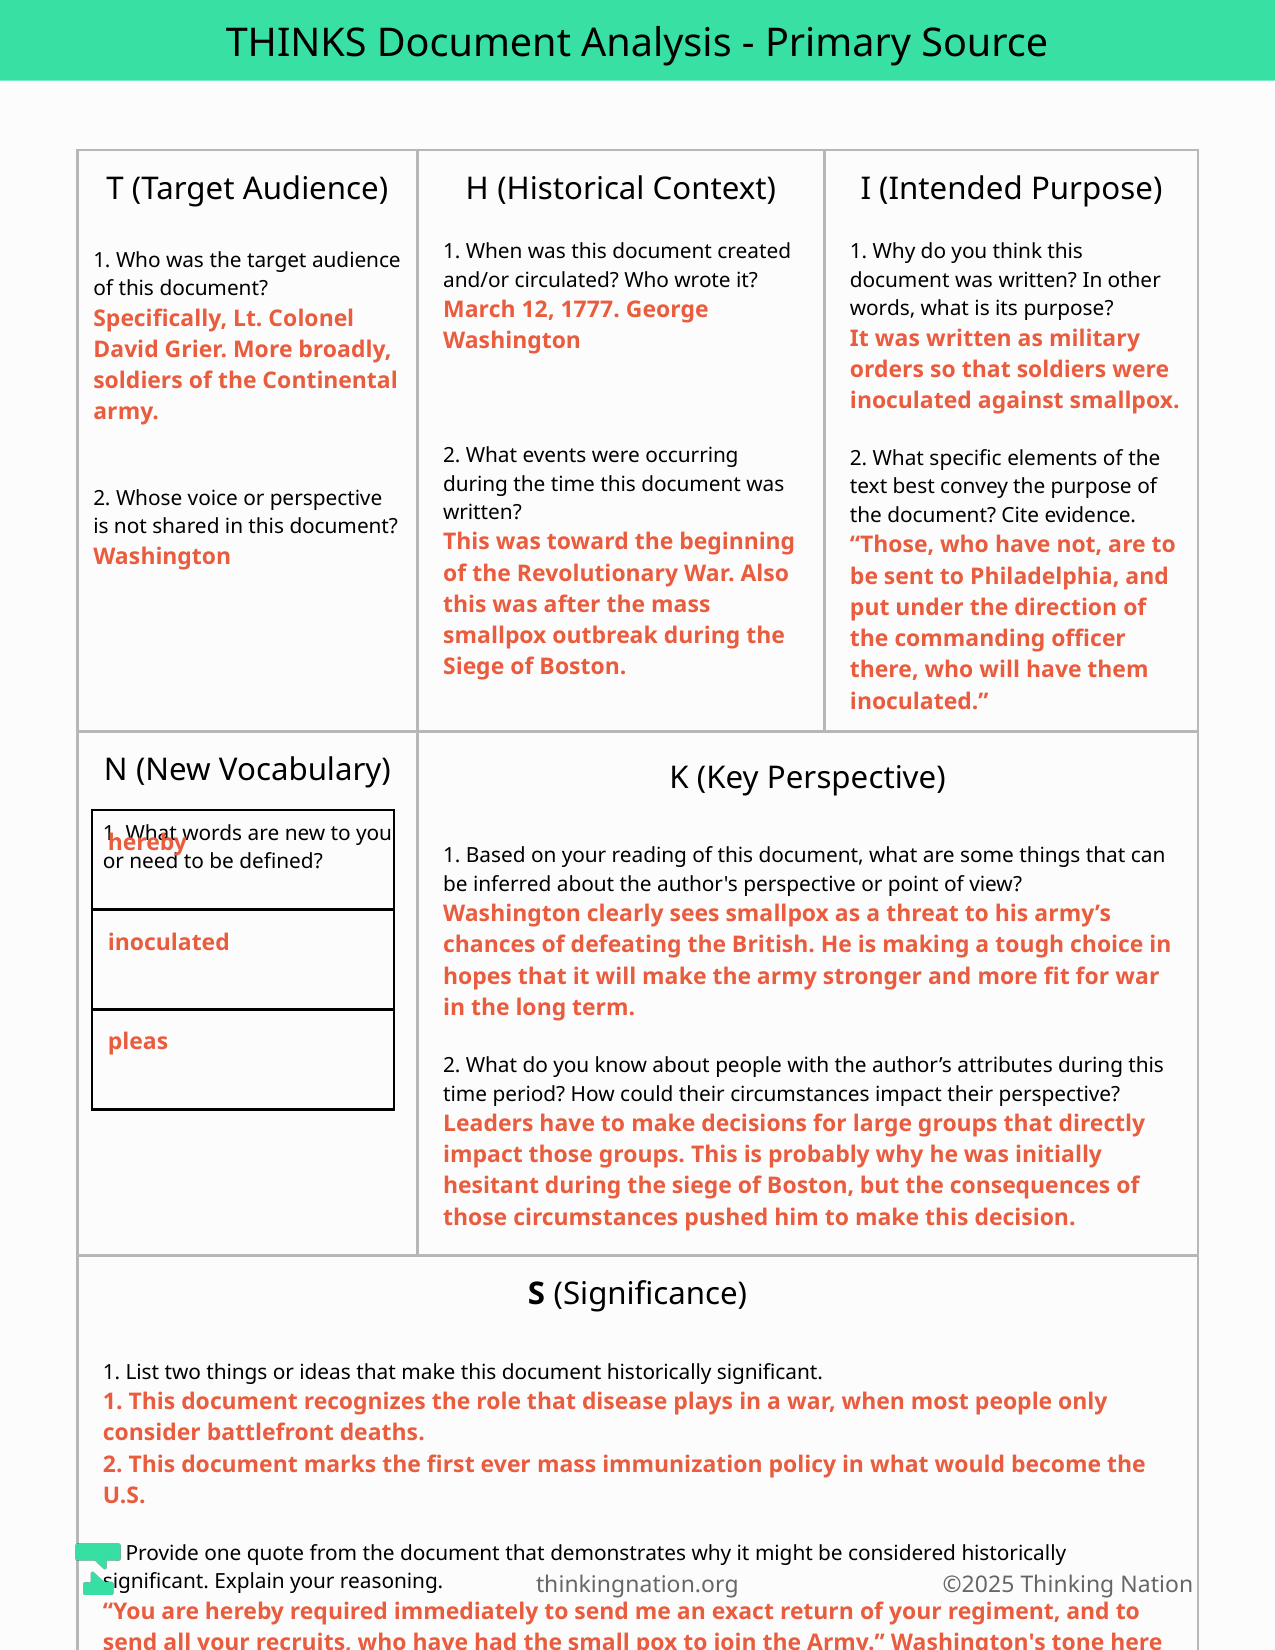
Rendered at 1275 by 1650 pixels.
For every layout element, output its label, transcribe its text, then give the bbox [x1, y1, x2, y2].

table_header H (Historical Context) 1. When was this document created and/or circulated? Who wrote it? March 12, 1777. George Washington 2. What events were occurring during the time this document was written? This was toward the beginning of the Revolutionary War. Also this was after the mass smallpox outbreak during the Siege of Boston. [419, 151, 823, 730]
table_cell N (New Vocabulary) 1. What words are new to you or need to be defined? [79, 733, 416, 1254]
table_cell S (Significance) 1. List two things or ideas that make this document historically significant. 1. This document recognizes the role that disease plays in a war, when most people only consider battlefront deaths. 2. This document marks the first ever mass immunization policy in what would become the U.S. 2. Provide one quote from the document that demonstrates why it might be considered historically significant. Explain your reasoning. “You are hereby required immediately to send me an exact return of your regiment, and to send all your recruits, who have had the small pox to join the Army.” Washington's tone here shows the urgency of the situation, marking it a pivotal turning point in his strategy in the war. [79, 1257, 1197, 1650]
table_cell inoculated [93, 911, 393, 1008]
table_header I (Intended Purpose) 1. Why do you think this document was written? In other words, what is its purpose? It was written as military orders so that soldiers were inoculated against smallpox. 2. What specific elements of the text best convey the purpose of the document? Cite evidence. “Those, who have not, are to be sent to Philadelphia, and put under the direction of the commanding officer there, who will have them inoculated.” [826, 151, 1197, 730]
text_box THINKS Document Analysis - Primary Source [0, 0, 1275, 81]
table_header T (Target Audience) 1. Who was the target audience of this document? Specifically, Lt. Colonel David Grier. More broadly, soldiers of the Continental army. 2. Whose voice or perspective is not shared in this document? Washington [79, 151, 416, 730]
table_cell pleas [93, 1011, 393, 1108]
table_cell K (Key Perspective) 1. Based on your reading of this document, what are some things that can be inferred about the author's perspective or point of view? Washington clearly sees smallpox as a threat to his army’s chances of defeating the British. He is making a tough choice in hopes that it will make the army stronger and more fit for war in the long term. 2. What do you know about people with the author’s attributes during this time period? How could their circumstances impact their perspective? Leaders have to make decisions for large groups that directly impact those groups. This is probably why he was initially hesitant during the siege of Boston, but the consequences of those circumstances pushed him to make this decision. [419, 733, 1197, 1254]
text_box ©2025 Thinking Nation [907, 1553, 1210, 1605]
text_box thinkingnation.org [486, 1553, 789, 1605]
picture [62, 1533, 134, 1605]
table_header hereby [93, 811, 393, 908]
